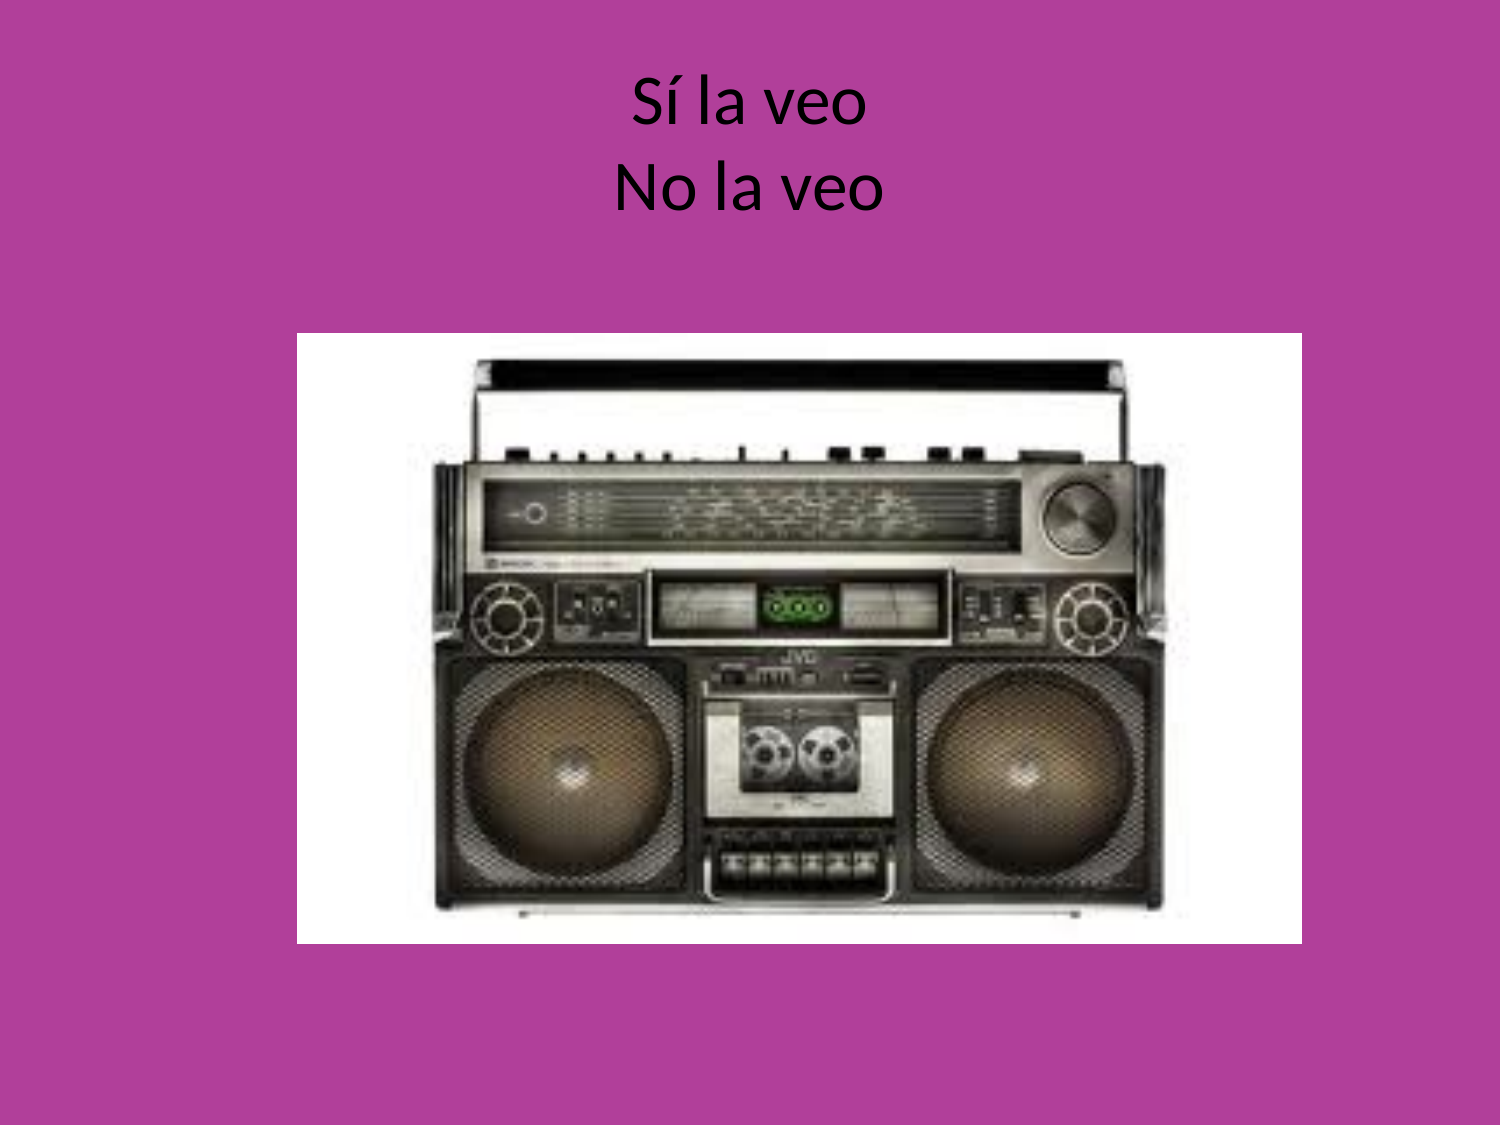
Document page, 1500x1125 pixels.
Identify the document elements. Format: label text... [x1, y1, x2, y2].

title Sí la veo No la veo [75, 45, 1425, 233]
picture [296, 333, 1302, 944]
